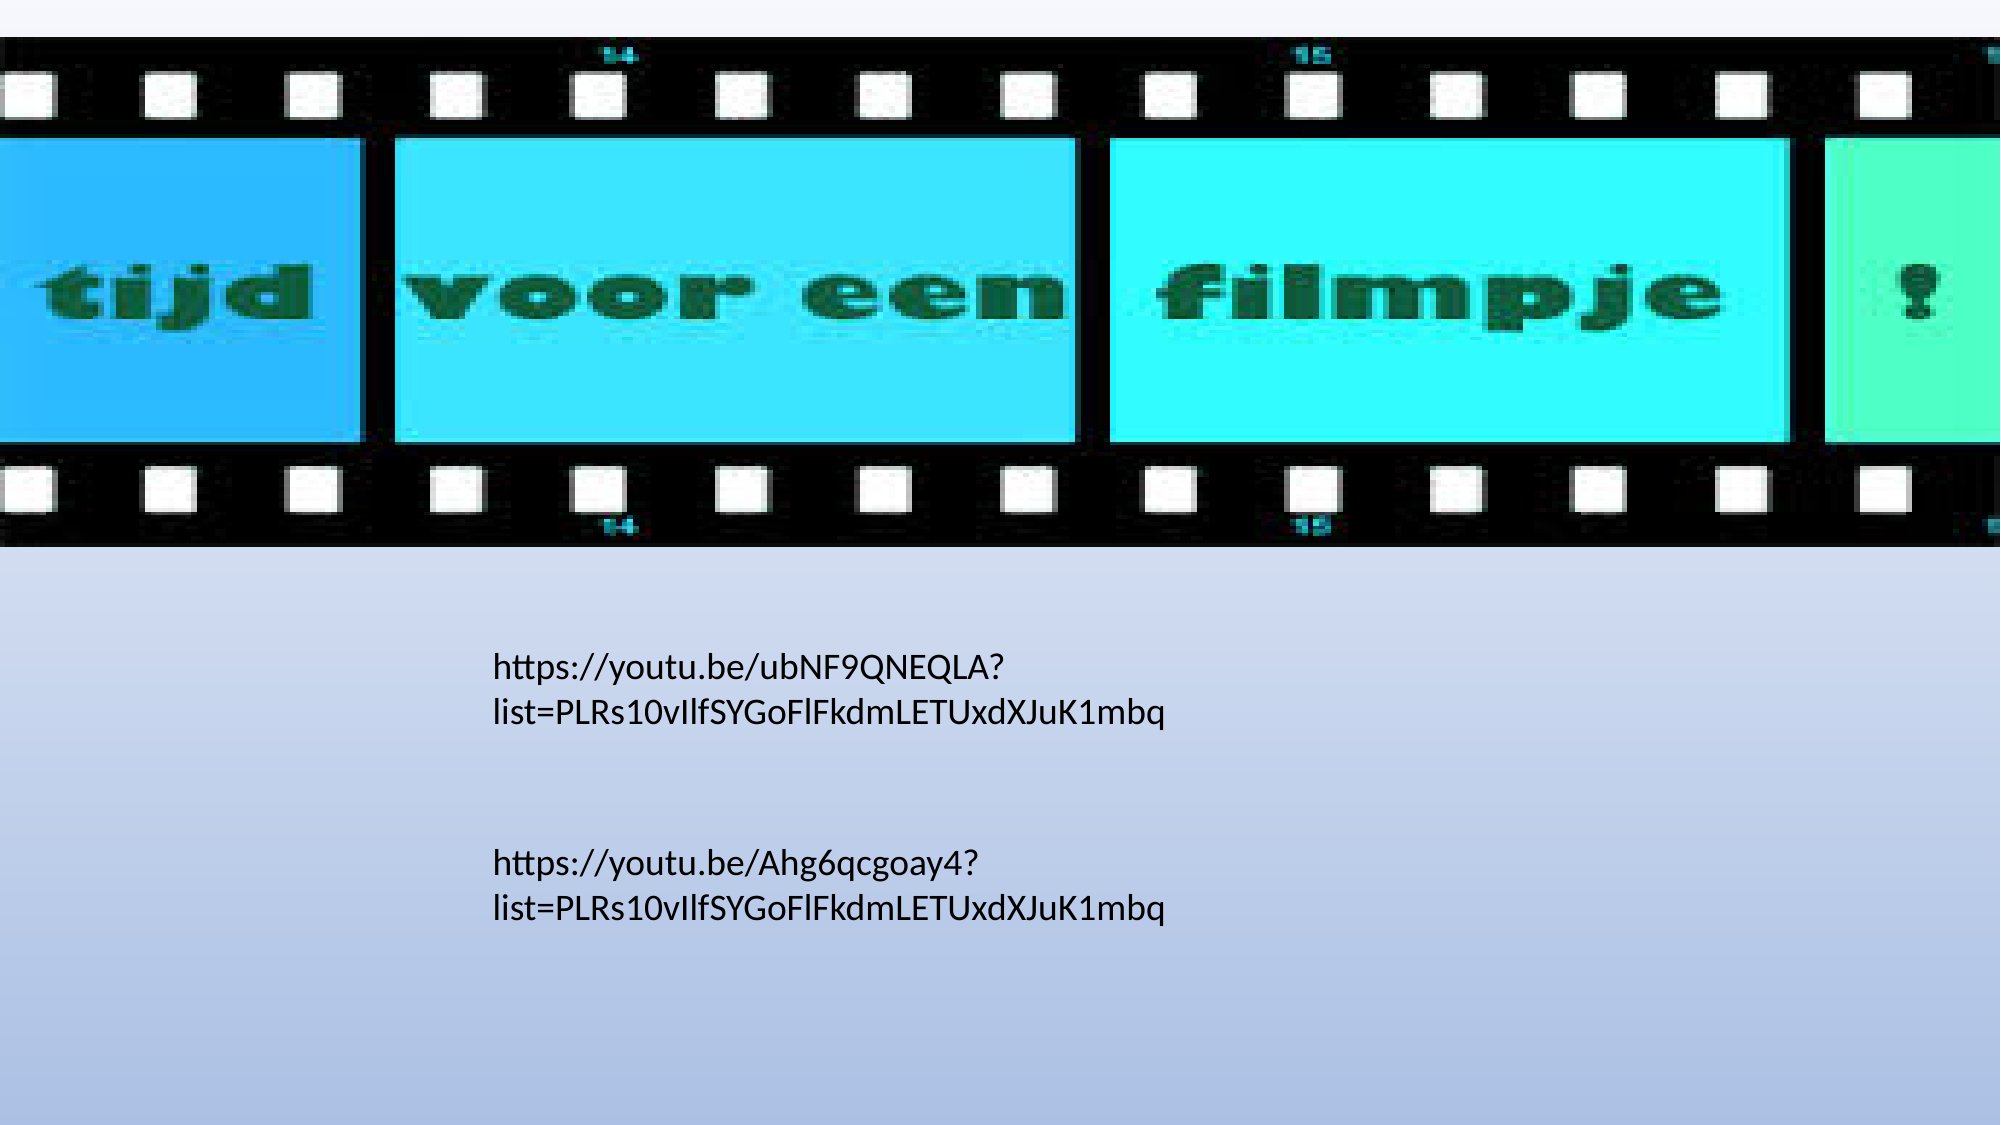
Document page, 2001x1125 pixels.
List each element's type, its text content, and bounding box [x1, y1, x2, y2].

text_box https://youtu.be/ubNF9QNEQLA?list=PLRs10vIlfSYGoFlFkdmLETUxdXJuK1mbq [477, 634, 1478, 740]
text_box https://youtu.be/Ahg6qcgoay4?list=PLRs10vIlfSYGoFlFkdmLETUxdXJuK1mbq [477, 830, 1478, 935]
picture [0, 37, 2000, 547]
